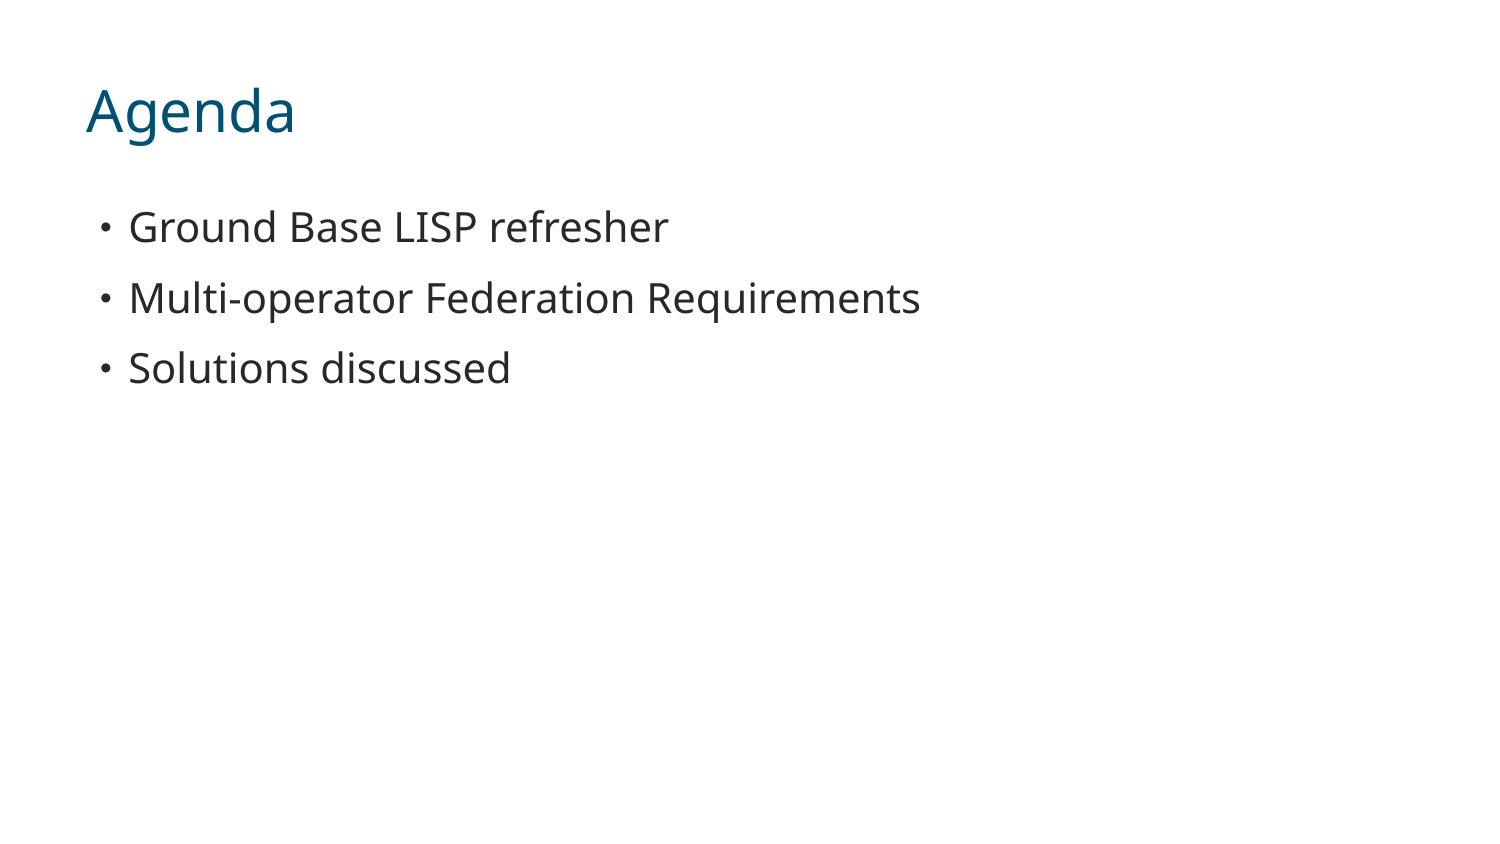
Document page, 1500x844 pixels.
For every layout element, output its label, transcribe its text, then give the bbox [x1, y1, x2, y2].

list Ground Base LISP refresher Multi-operator Federation Requirements Solutions discussed [75, 197, 1434, 754]
title Agenda [71, 55, 1441, 176]
